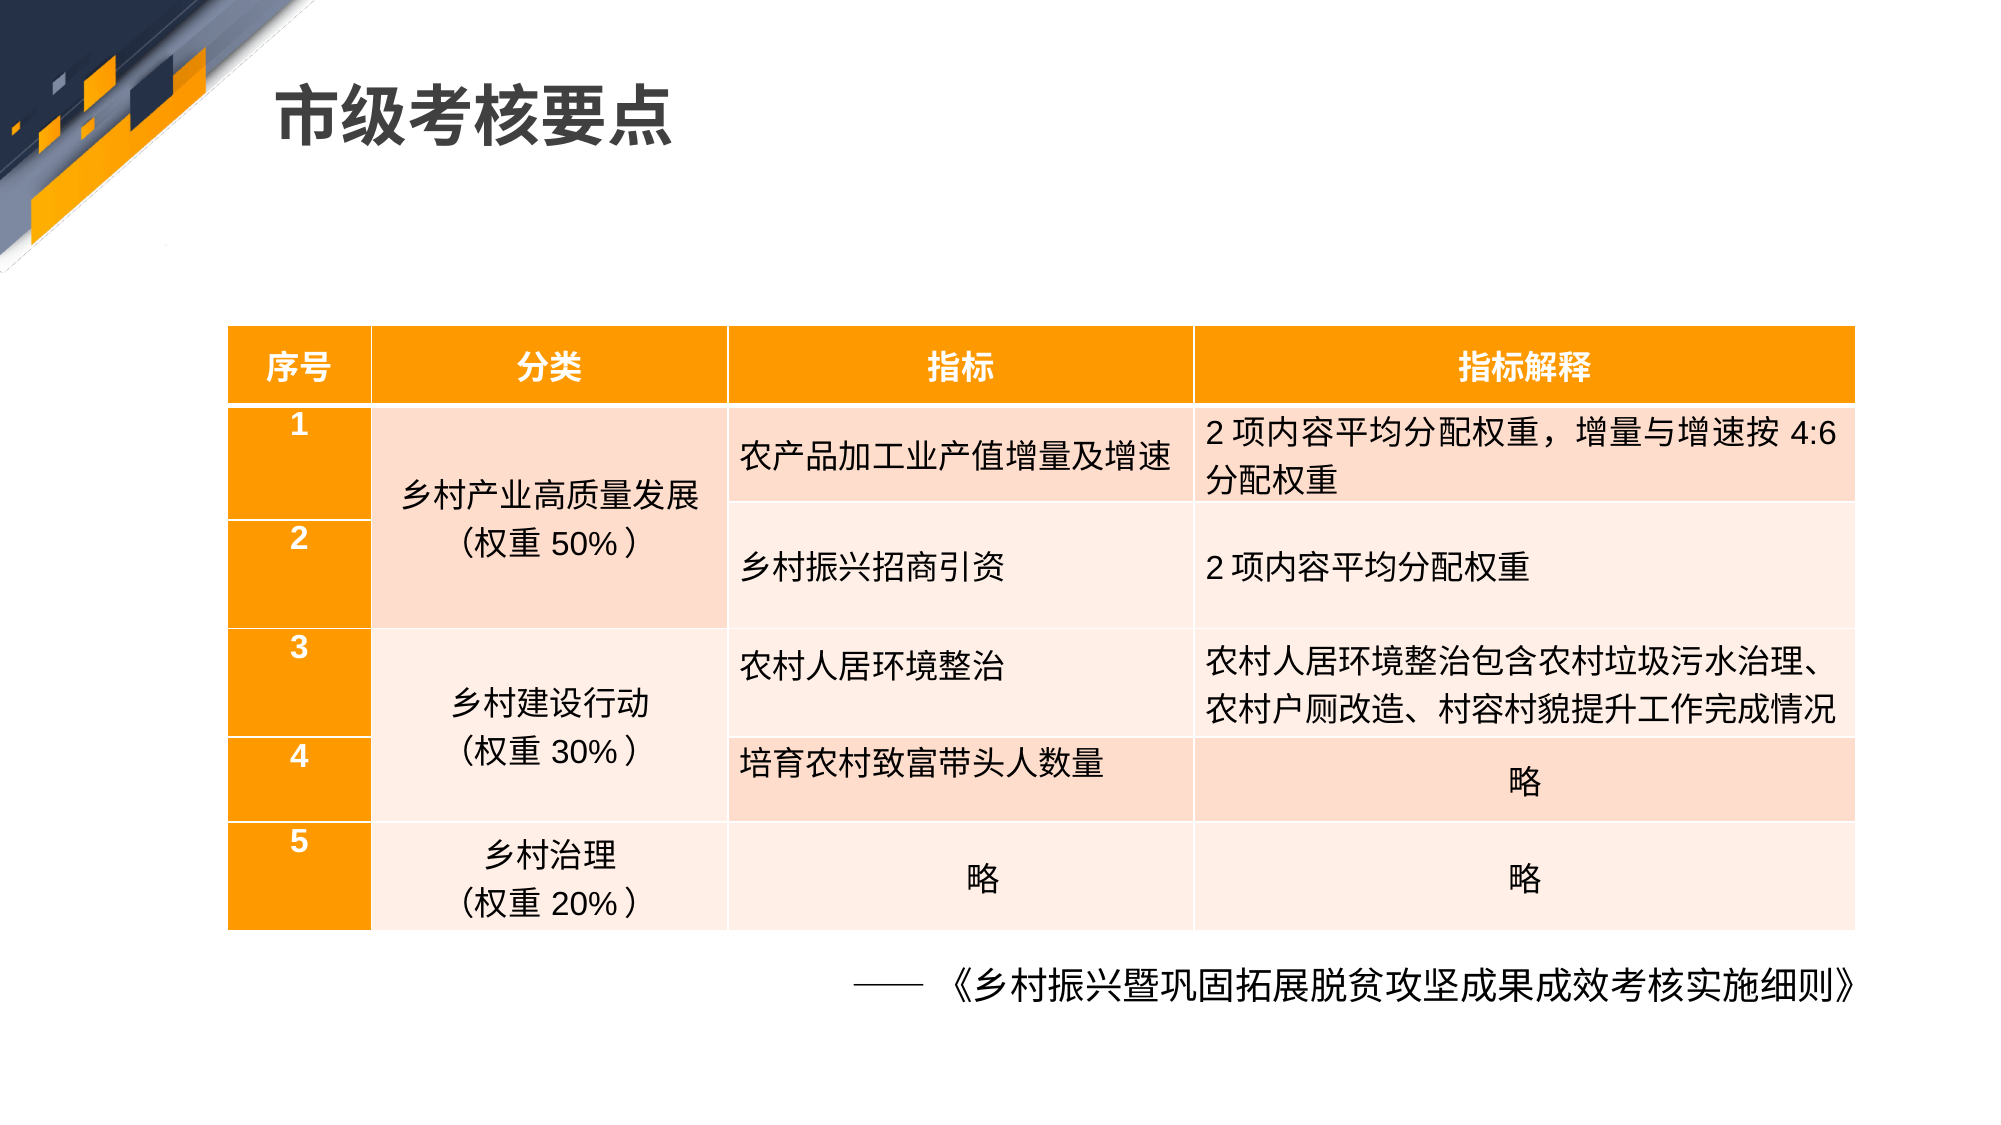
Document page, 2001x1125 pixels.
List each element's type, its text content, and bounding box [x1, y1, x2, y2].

table_cell 3 [228, 629, 371, 736]
text_box 市级考核要点 [328, 74, 926, 155]
table_header 序号 [228, 326, 371, 403]
table_cell 农产品加工业产值增量及增速 [729, 408, 1193, 501]
table_cell 乡村振兴招商引资 [729, 503, 1193, 628]
table_cell 农村人居环境整治 [729, 629, 1193, 736]
table_cell 培育农村致富带头人数量 [729, 738, 1193, 821]
table_cell 2项内容平均分配权重 [1195, 503, 1855, 628]
text_box ——《乡村振兴暨巩固拓展脱贫攻坚成果成效考核实施细则》 [836, 955, 2000, 1061]
table_cell 5 [228, 823, 371, 930]
table_cell 乡村产业高质量发展（权重50%） [372, 408, 727, 628]
table_cell 略 [729, 823, 1193, 930]
table_cell 4 [228, 738, 371, 821]
table_cell 略 [1195, 823, 1855, 930]
table_cell 2项内容平均分配权重，增量与增速按4:6分配权重 [1195, 408, 1855, 501]
table_header 指标 [729, 326, 1193, 403]
table_header 分类 [372, 326, 727, 403]
table_cell 2 [228, 521, 371, 628]
table_cell 略 [1195, 738, 1855, 821]
table_header 指标解释 [1195, 326, 1855, 403]
picture [0, 0, 386, 330]
table_cell 1 [228, 408, 371, 519]
table_cell 乡村建设行动 （权重30%） [372, 629, 727, 821]
table_cell 农村人居环境整治包含农村垃圾污水治理、农村户厕改造、村容村貌提升工作完成情况 [1195, 629, 1855, 736]
table_cell 乡村治理 （权重20%） [372, 823, 727, 930]
